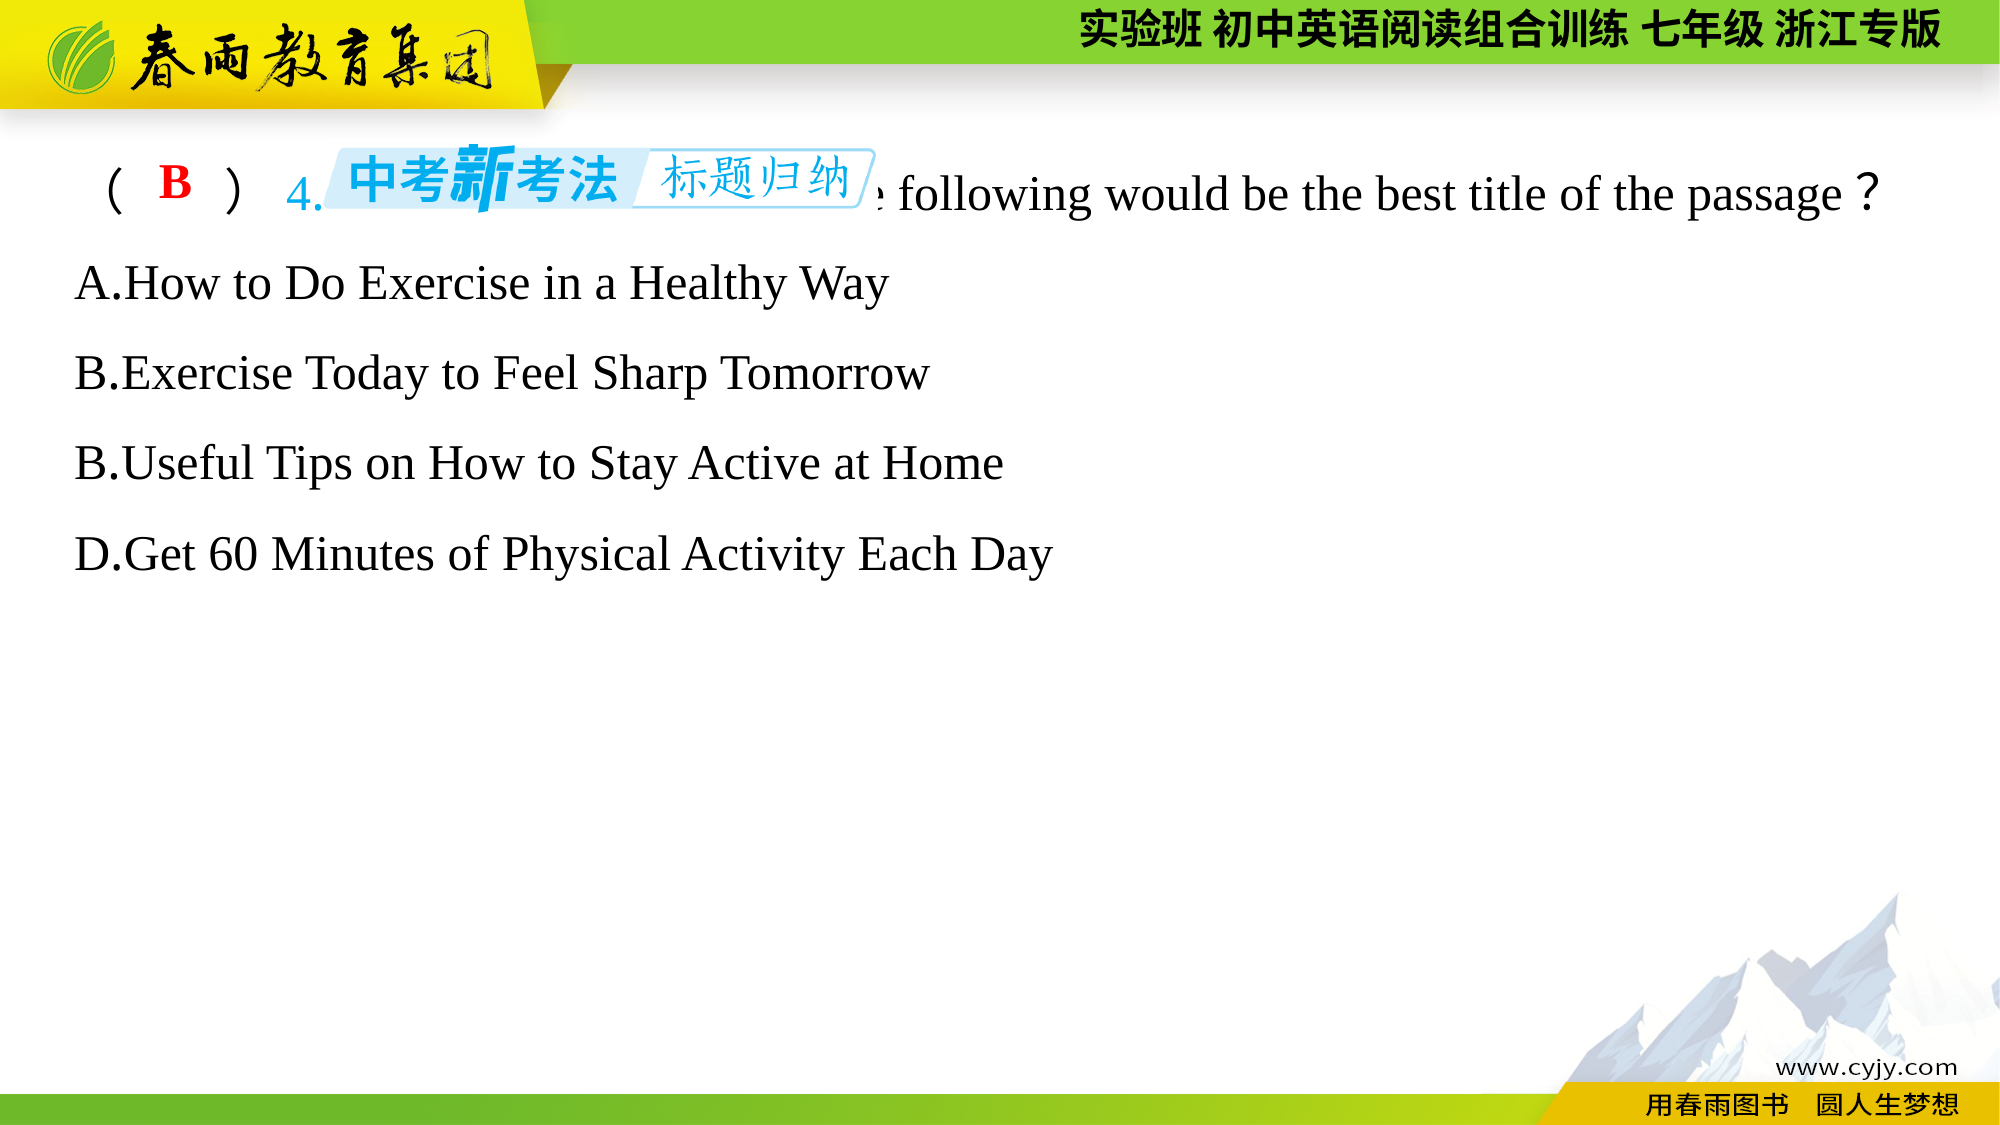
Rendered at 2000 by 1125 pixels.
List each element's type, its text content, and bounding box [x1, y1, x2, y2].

list （ ）4. Which of the following would be the best title of the passage？ A.How to Do Exercise in a Healthy Way B.Exercise Today to Feel Sharp Tomorrow B.Useful Tips on How to Stay Active at Home D.Get 60 Minutes of Physical Activity Each Day [59, 122, 1944, 683]
picture [0, 0, 2000, 1125]
text_box B [144, 141, 208, 216]
